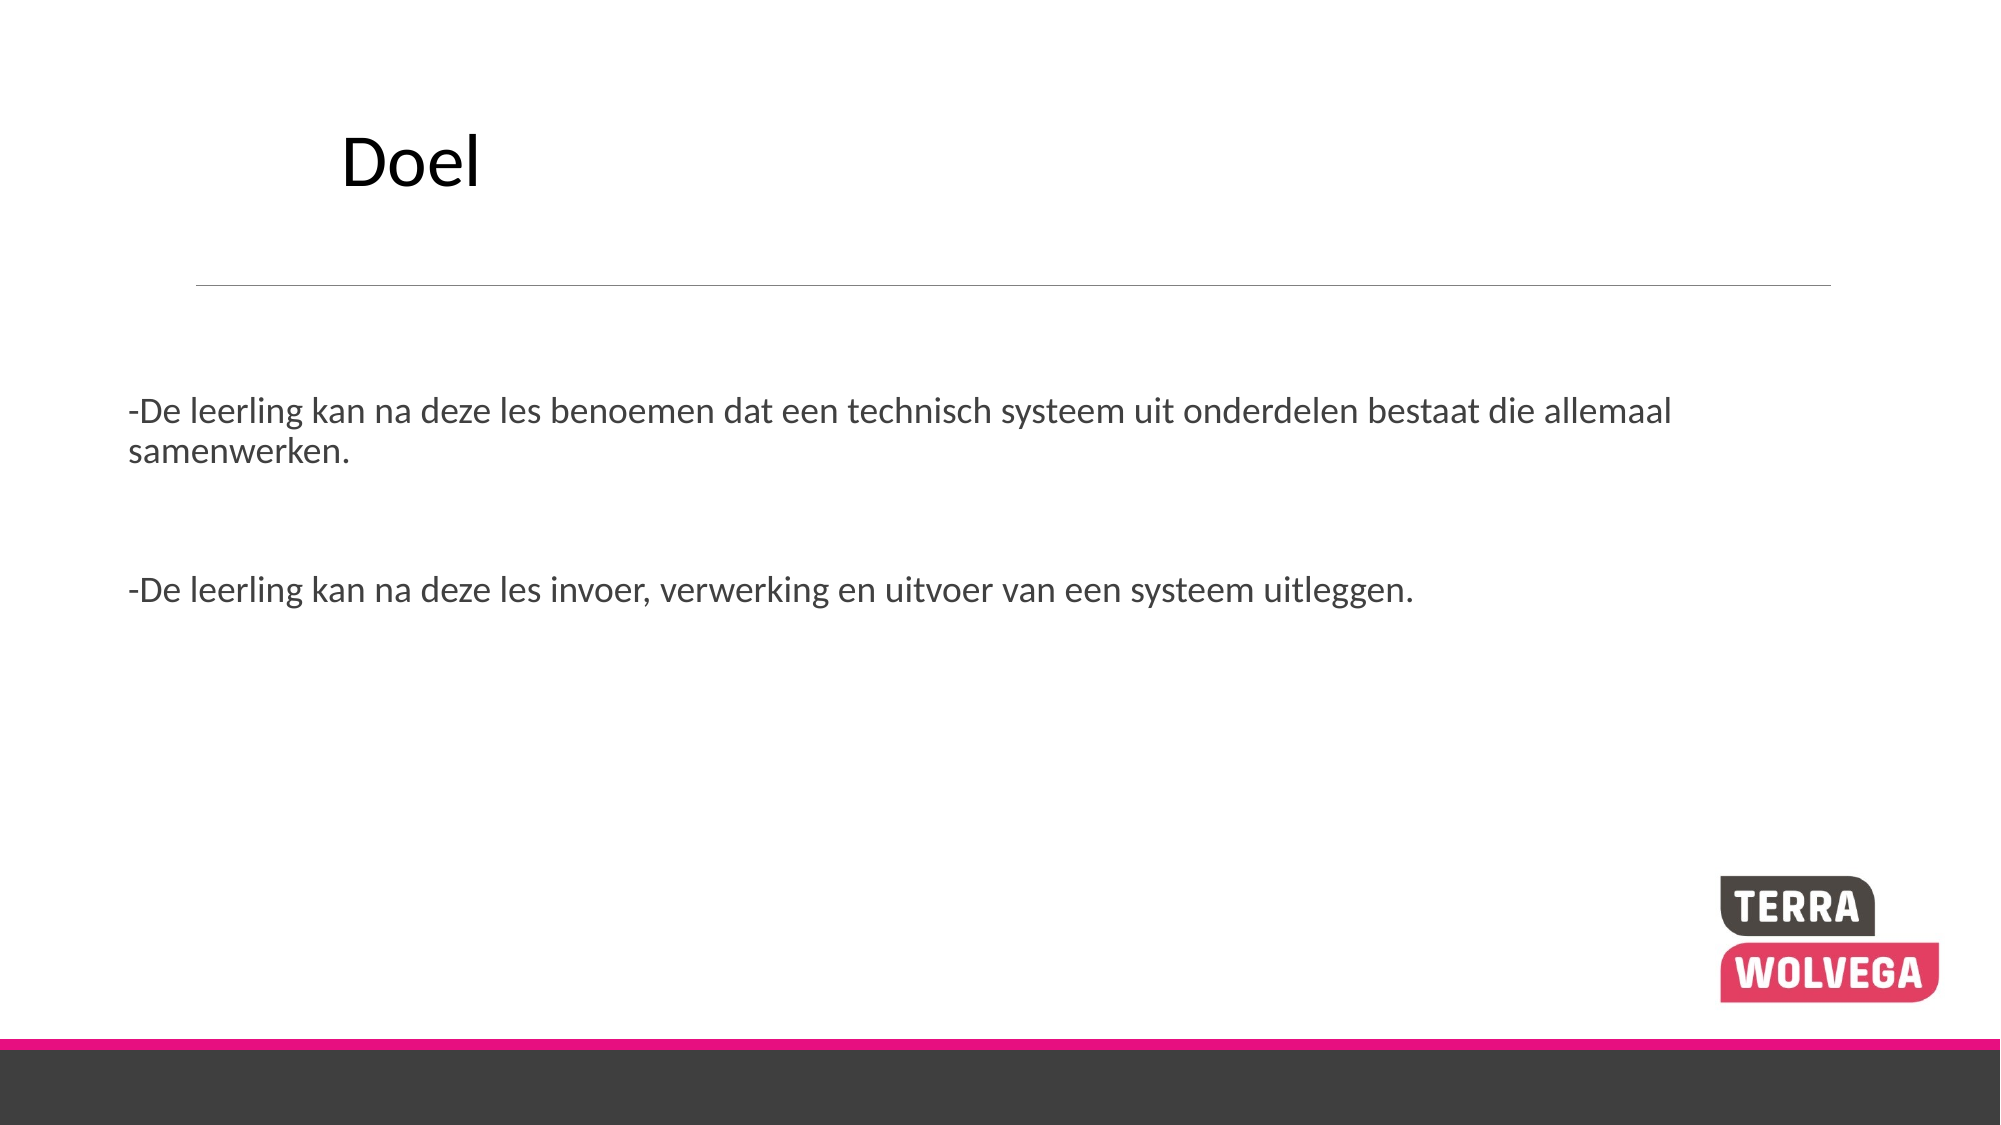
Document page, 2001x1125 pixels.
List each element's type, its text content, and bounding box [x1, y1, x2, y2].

picture [1715, 867, 1945, 1013]
list -De leerling kan na deze les benoemen dat een technisch systeem uit onderdelen bestaat die allemaal samenwerken. -De leerling kan na deze les invoer, verwerking en uitvoer van een systeem uitleggen. [113, 383, 1763, 742]
text_box Doel [327, 103, 1775, 209]
